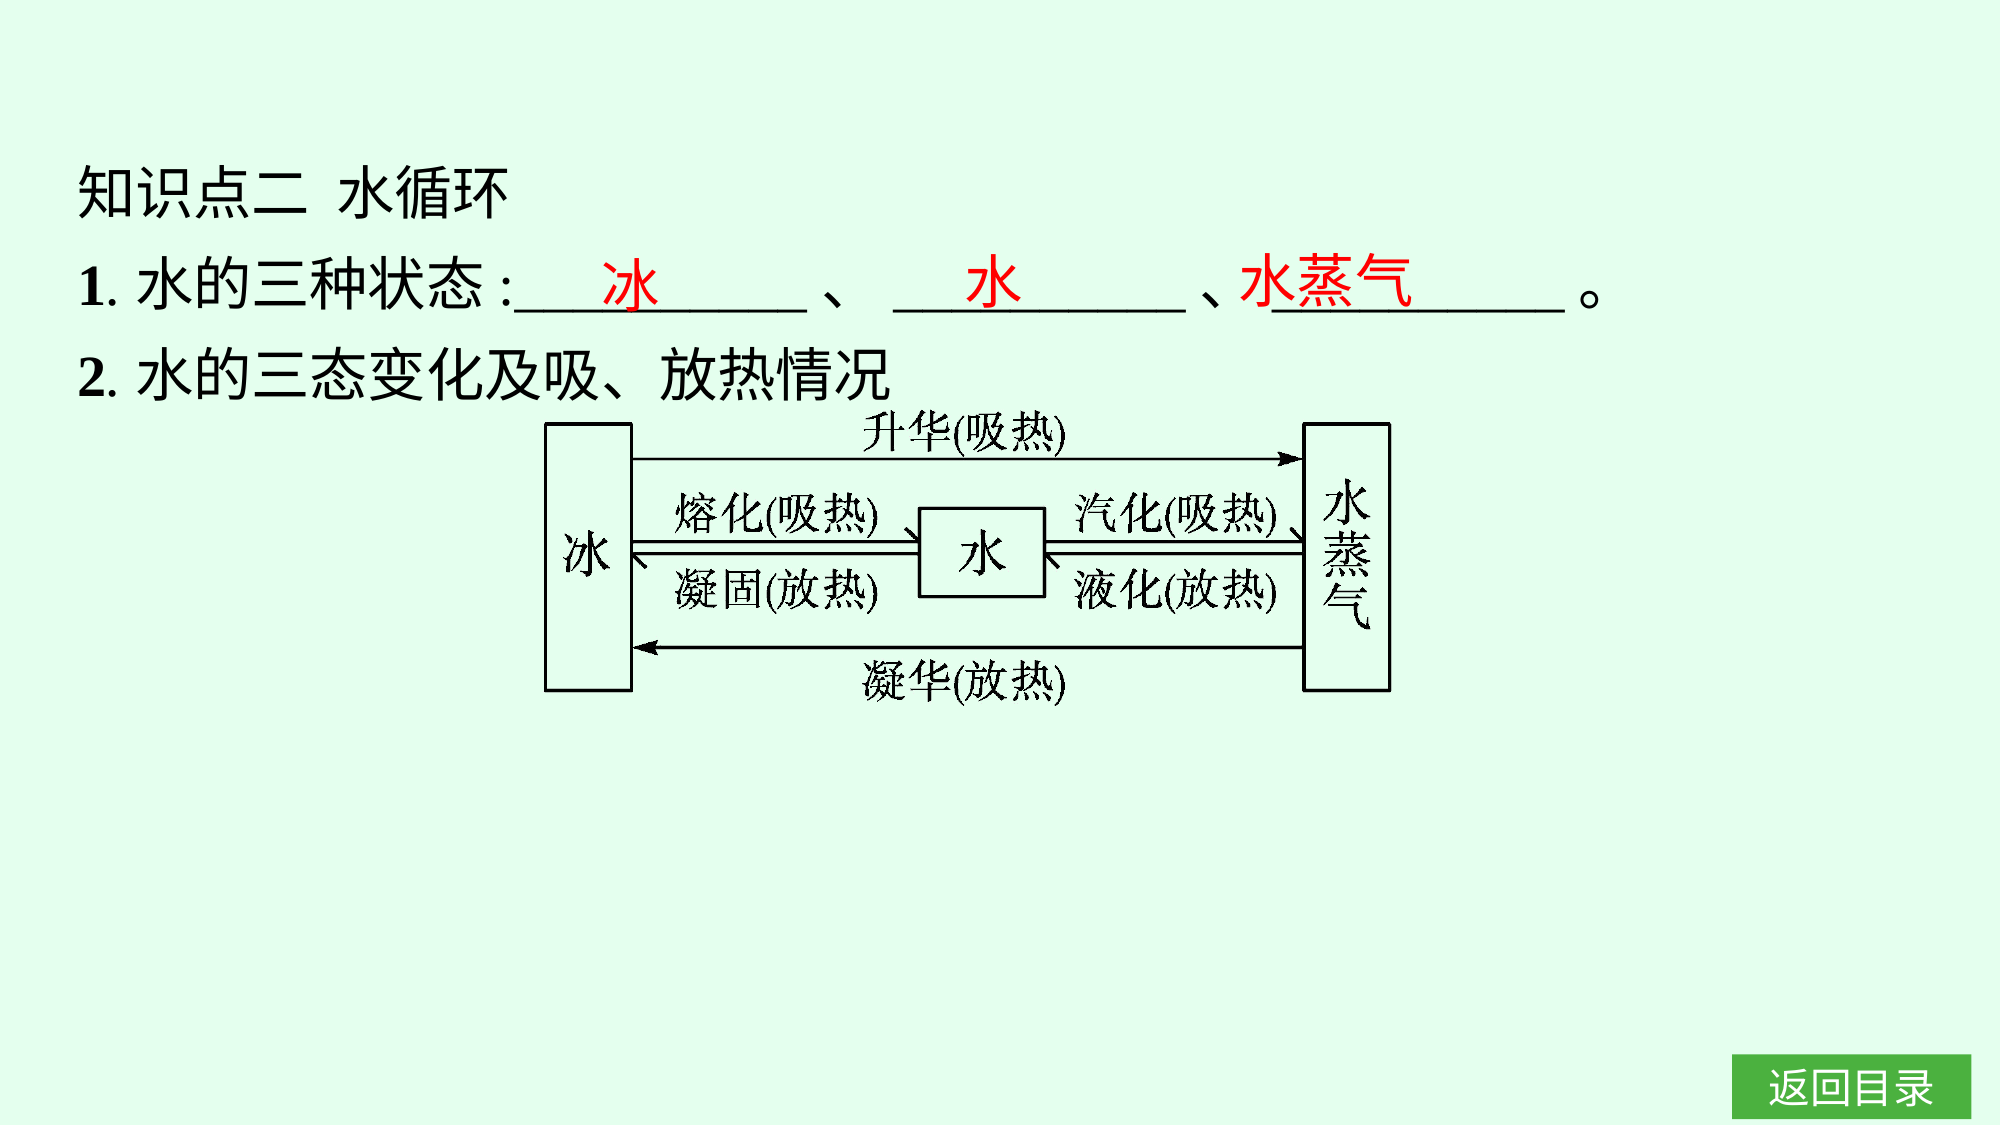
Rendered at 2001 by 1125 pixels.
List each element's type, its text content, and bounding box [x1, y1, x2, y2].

text_box 冰 [586, 220, 688, 327]
picture [539, 408, 1392, 706]
text_box 水蒸气 [1223, 216, 1442, 322]
text_box 水 [949, 217, 1051, 323]
text_box 知识点二 水循环 1.水的三种状态:__________、__________、__________。 2.水的三态变化及吸、放热情况 [62, 127, 1938, 416]
